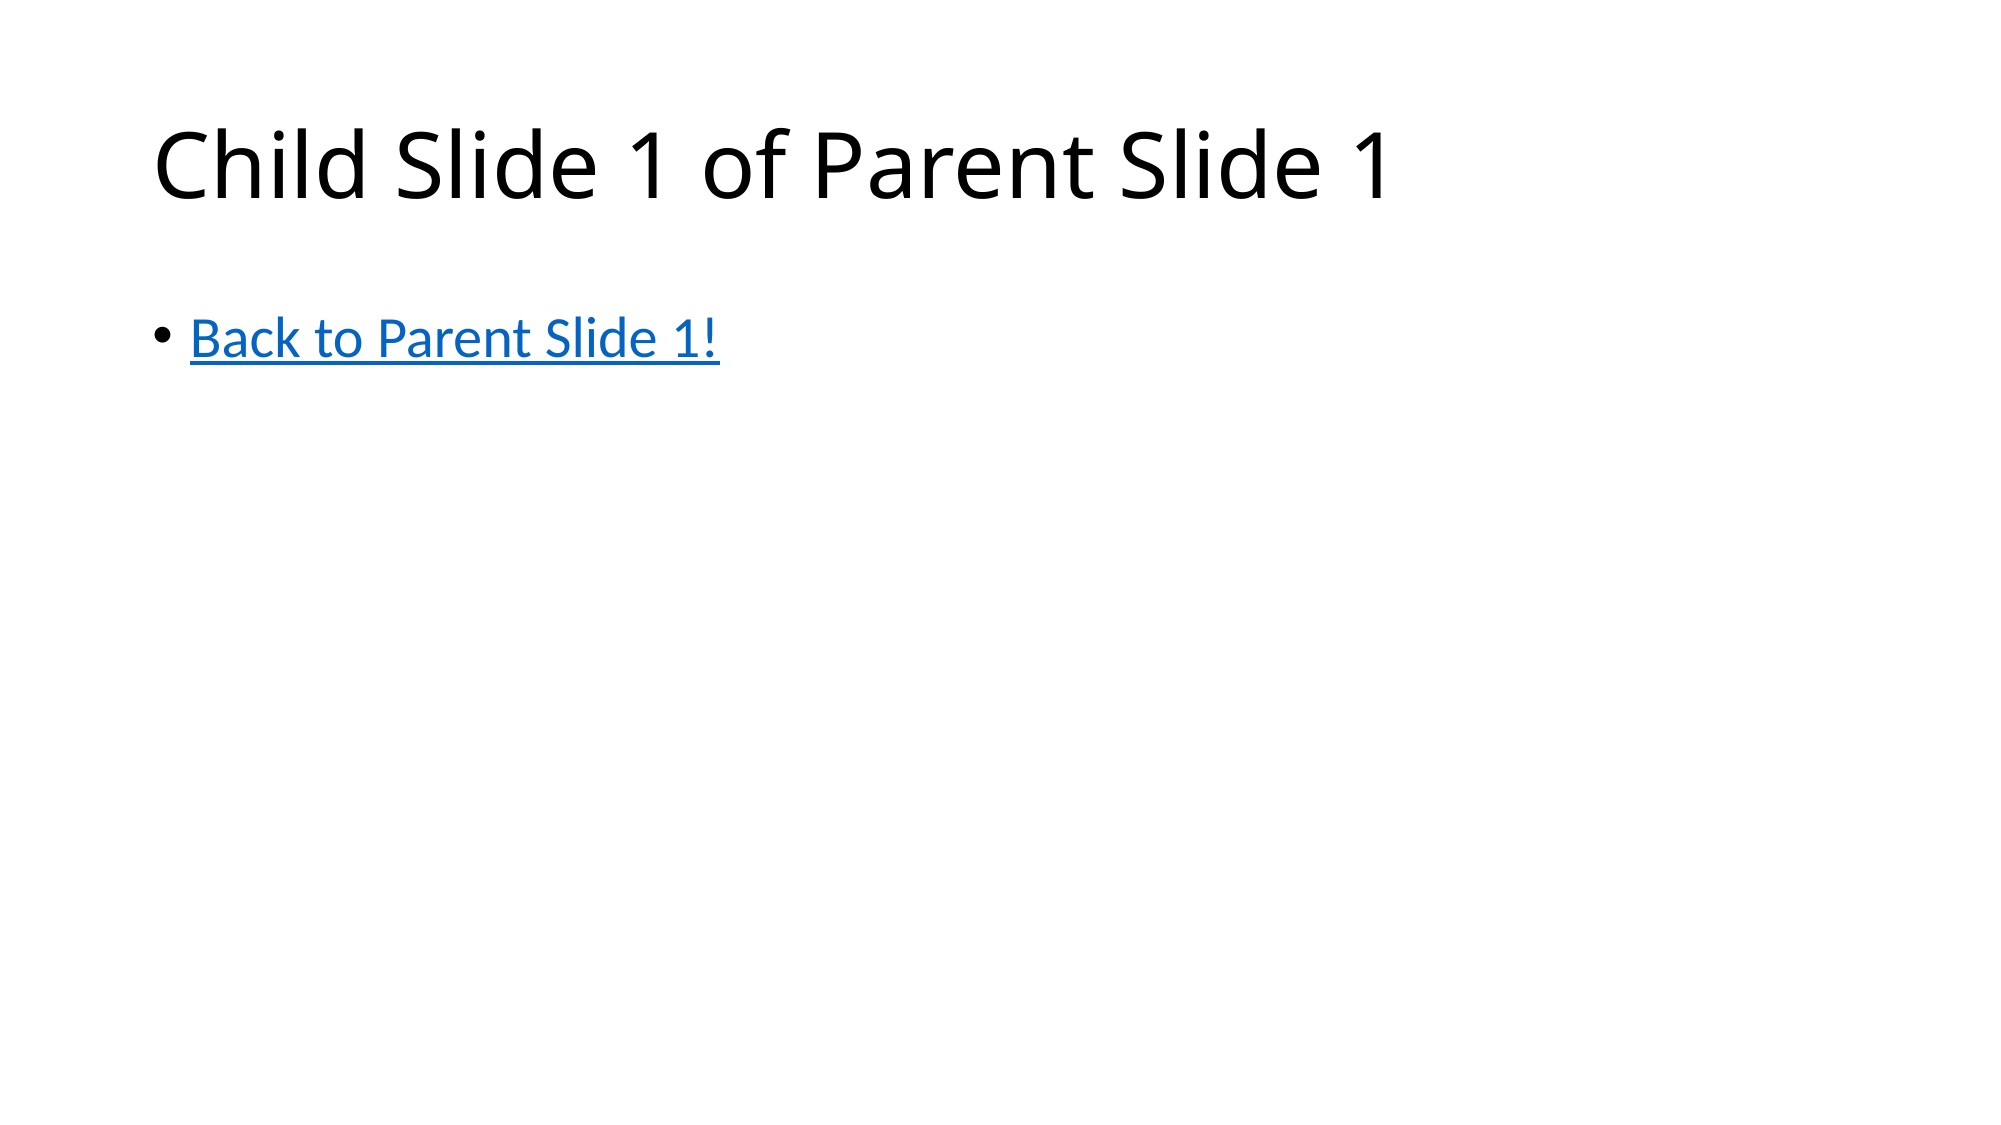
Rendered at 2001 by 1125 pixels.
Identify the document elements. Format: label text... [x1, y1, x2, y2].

title Child Slide 1 of Parent Slide 1 [137, 59, 1863, 278]
list Back to Parent Slide 1! [137, 299, 1863, 1014]
